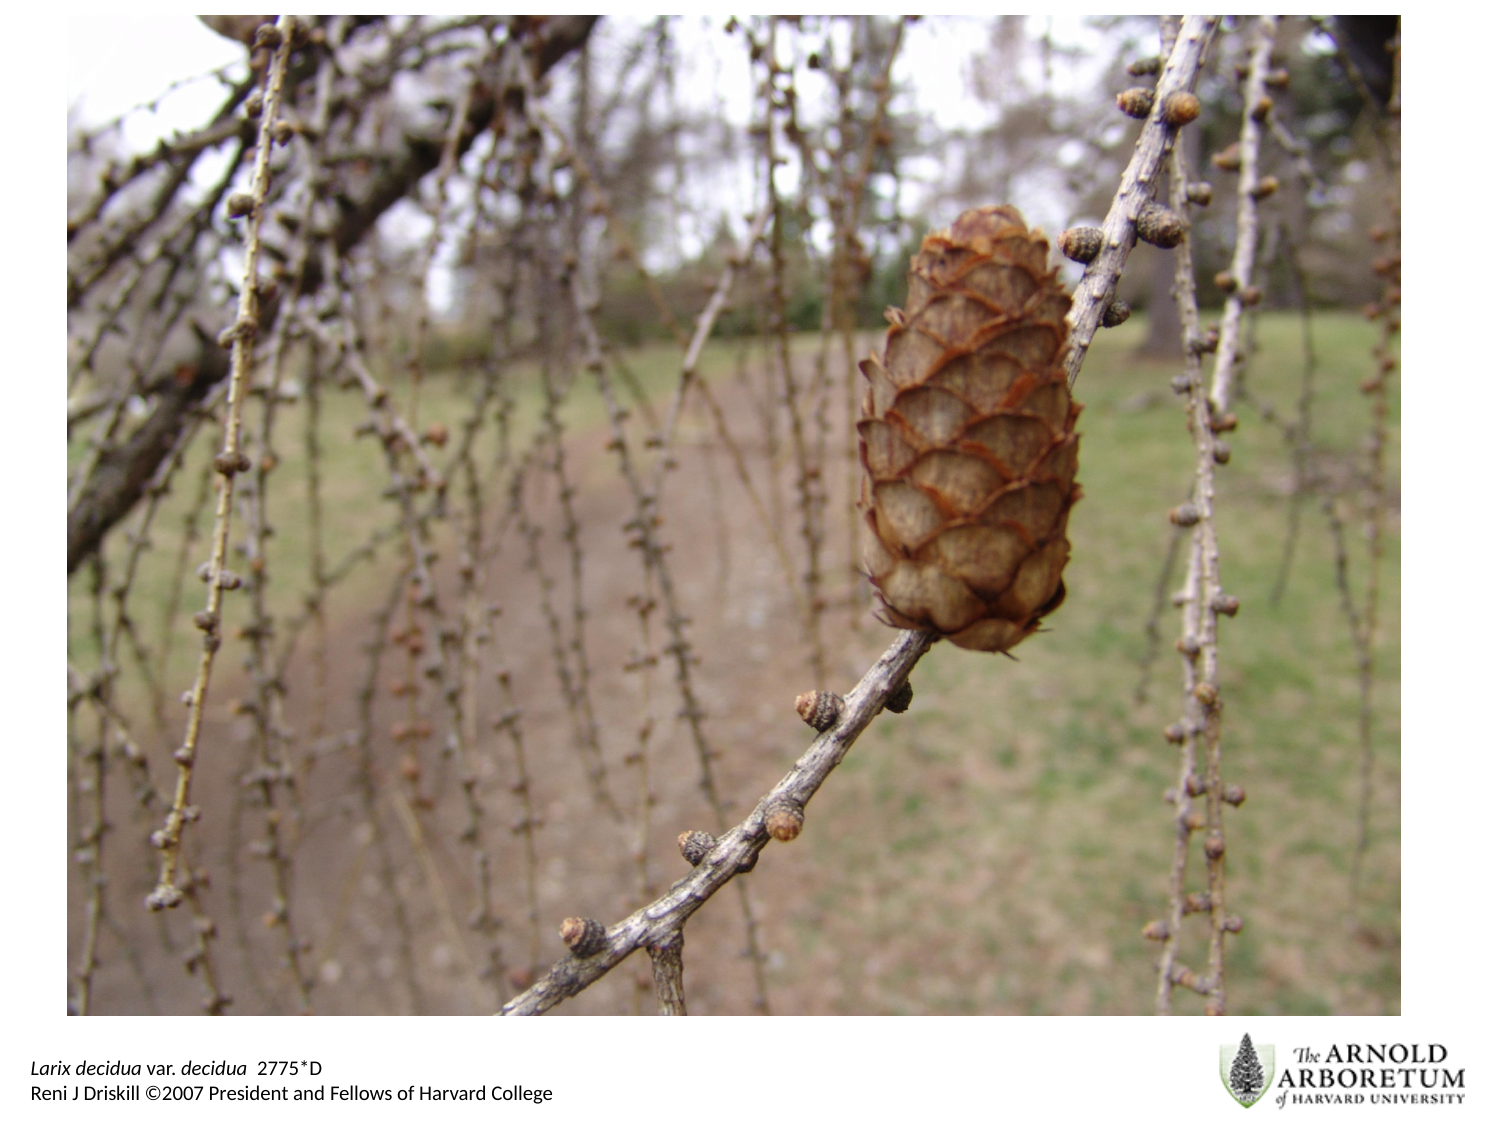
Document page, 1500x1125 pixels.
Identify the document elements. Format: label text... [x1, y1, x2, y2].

text_box Larix decidua var. decidua 2775*D Reni J Driskill ©2007 President and Fellows of Harvard College [15, 1046, 1110, 1112]
picture [67, 15, 1401, 1016]
picture [1218, 1031, 1465, 1110]
